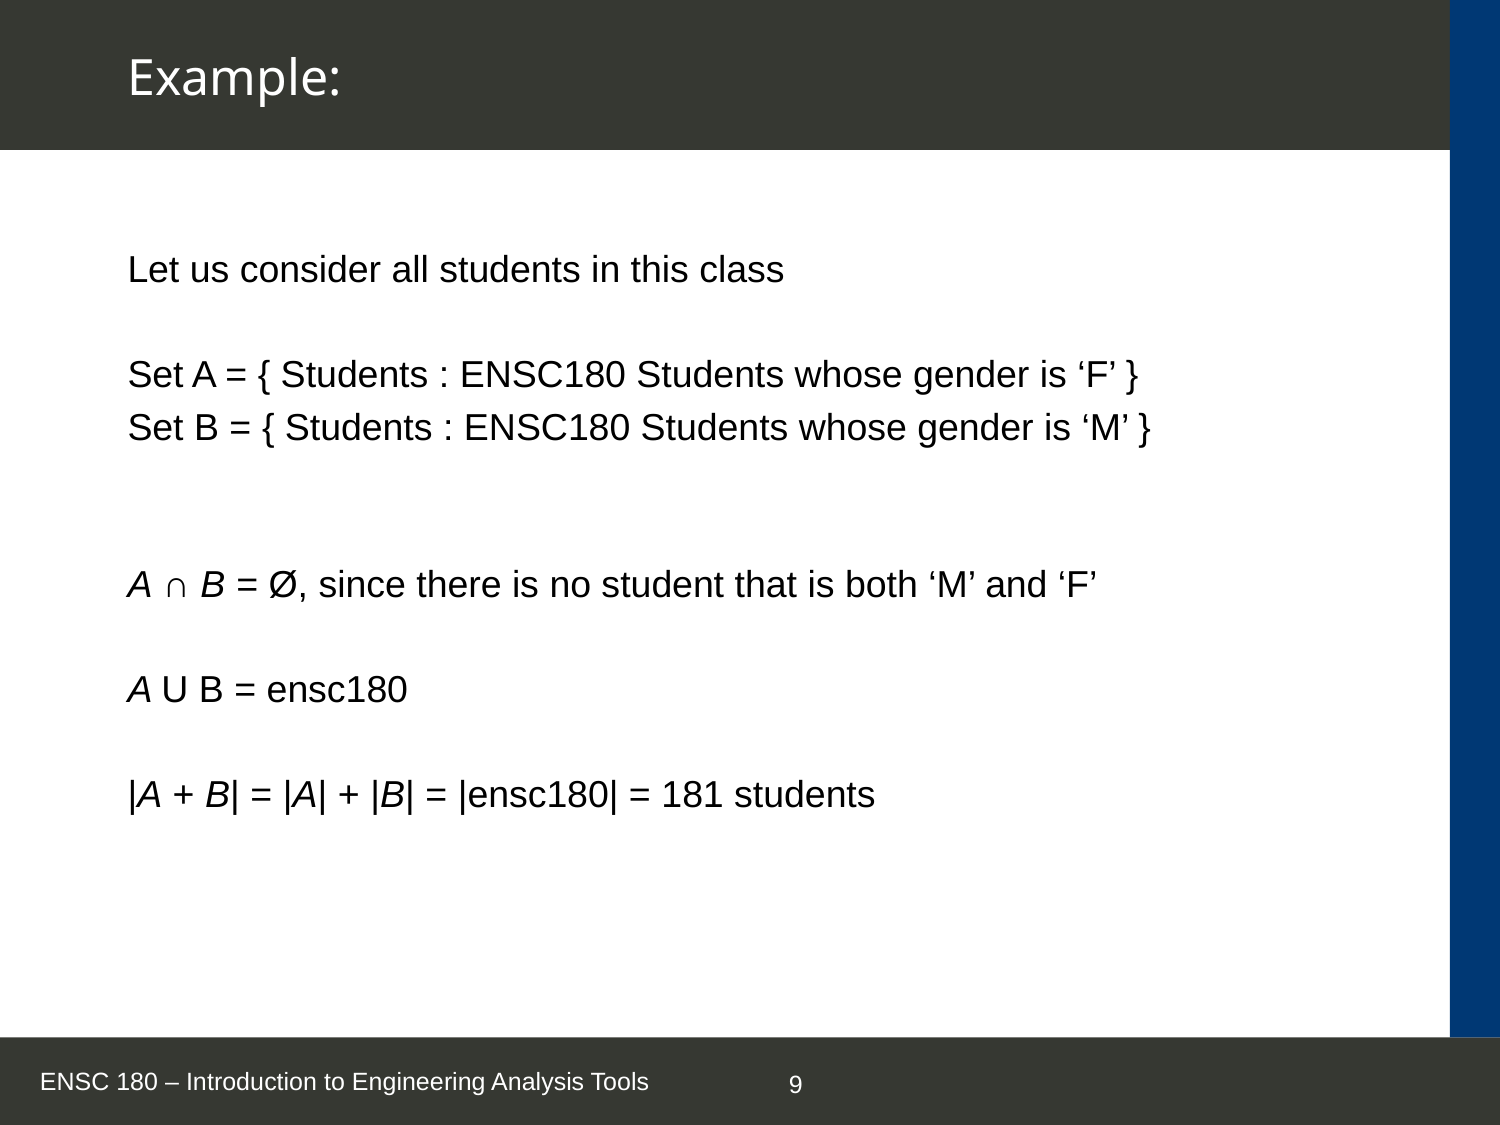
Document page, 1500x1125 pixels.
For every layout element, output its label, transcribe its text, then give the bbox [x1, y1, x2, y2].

footer ENSC 180 – Introduction to Engineering Analysis Tools [24, 1057, 740, 1113]
list Let us consider all students in this class Set A = { Students : ENSC180 Students whose gender is ‘F’ } Set B = { Students : ENSC180 Students whose gender is ‘M’ } A ∩ B = Ø, since there is no student that is both ‘M’ and ‘F’ A U B = ensc180 |A + B| = |A| + |B| = |ensc180| = 181 students [112, 237, 1388, 1029]
title Example: [112, 37, 1450, 138]
